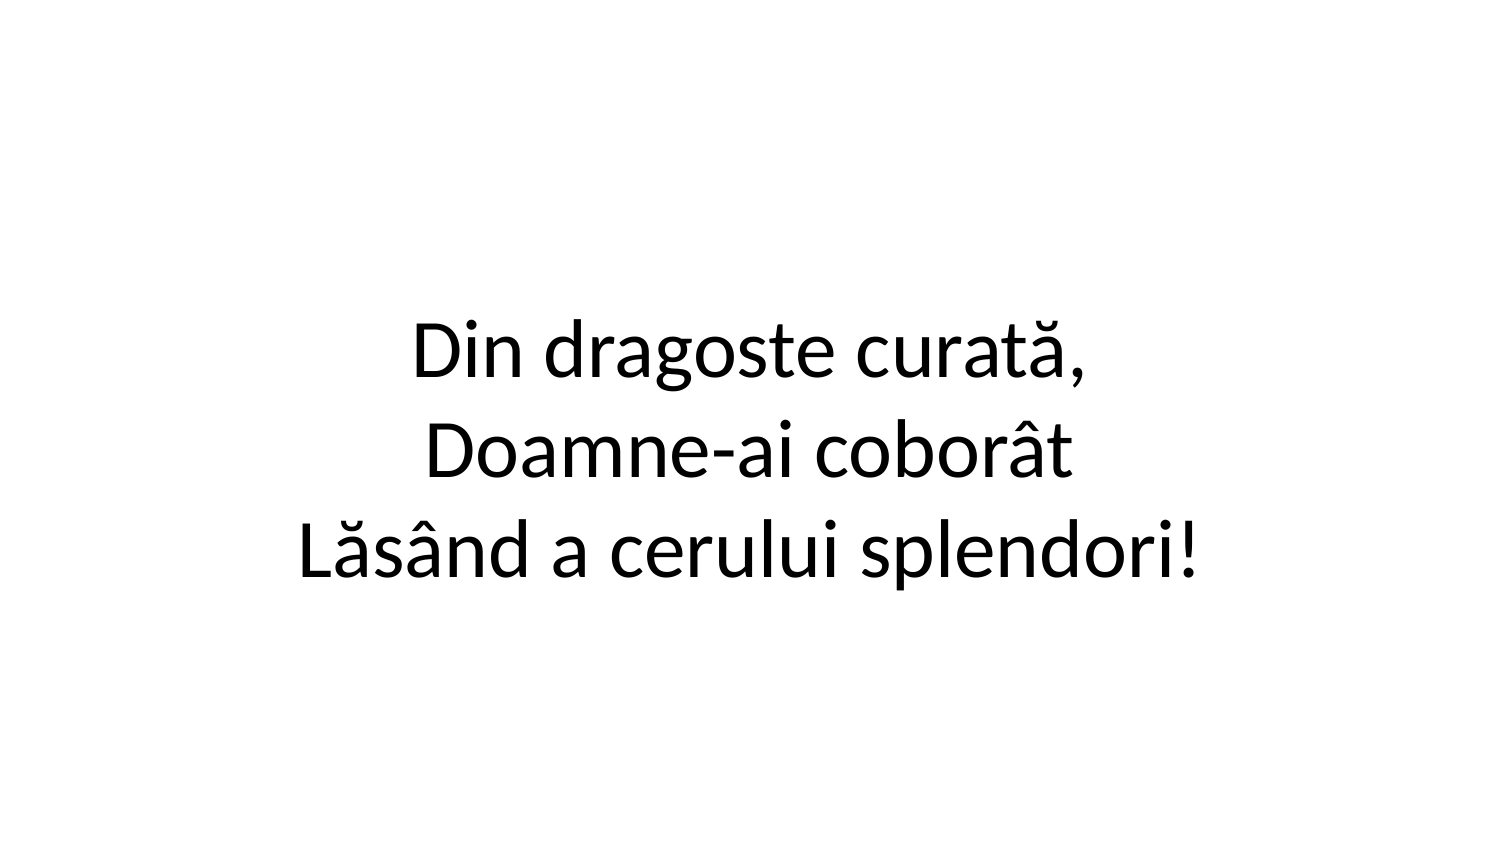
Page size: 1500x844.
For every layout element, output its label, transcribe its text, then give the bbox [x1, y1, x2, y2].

text_box Din dragoste curată, Doamne-ai coborât Lăsând a cerului splendori! [282, 242, 1218, 602]
